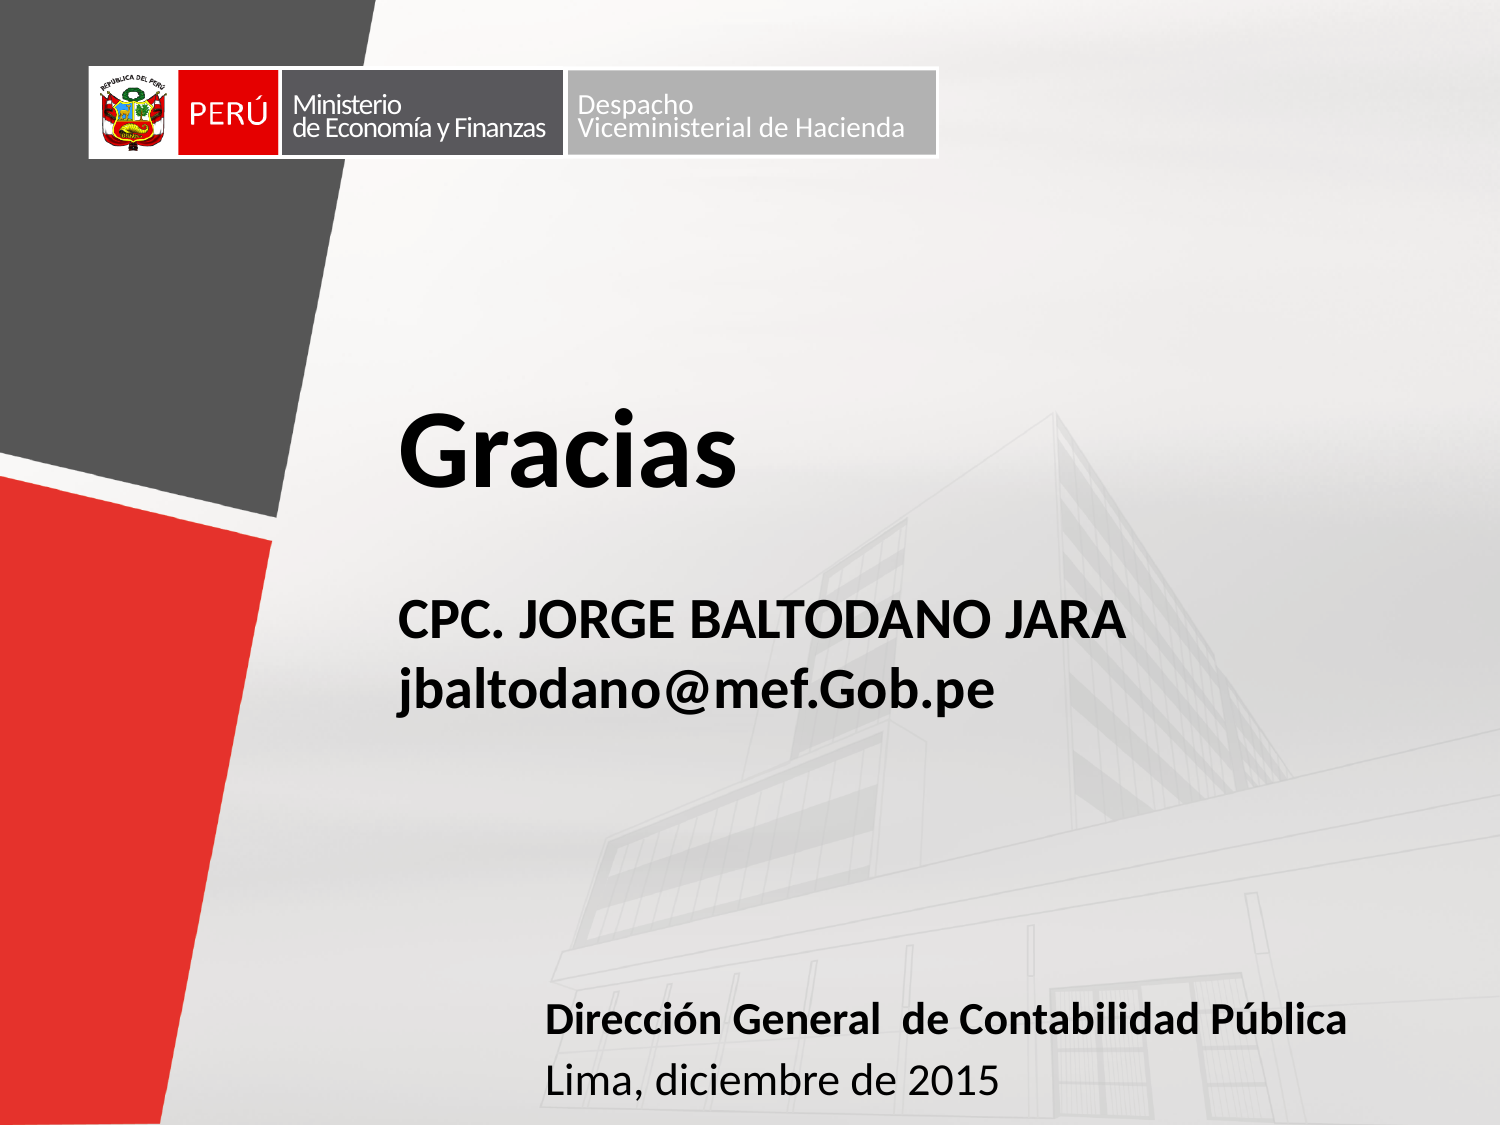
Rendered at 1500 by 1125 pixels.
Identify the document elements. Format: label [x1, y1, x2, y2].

text_box [88, 66, 940, 159]
picture [0, 0, 1500, 1125]
